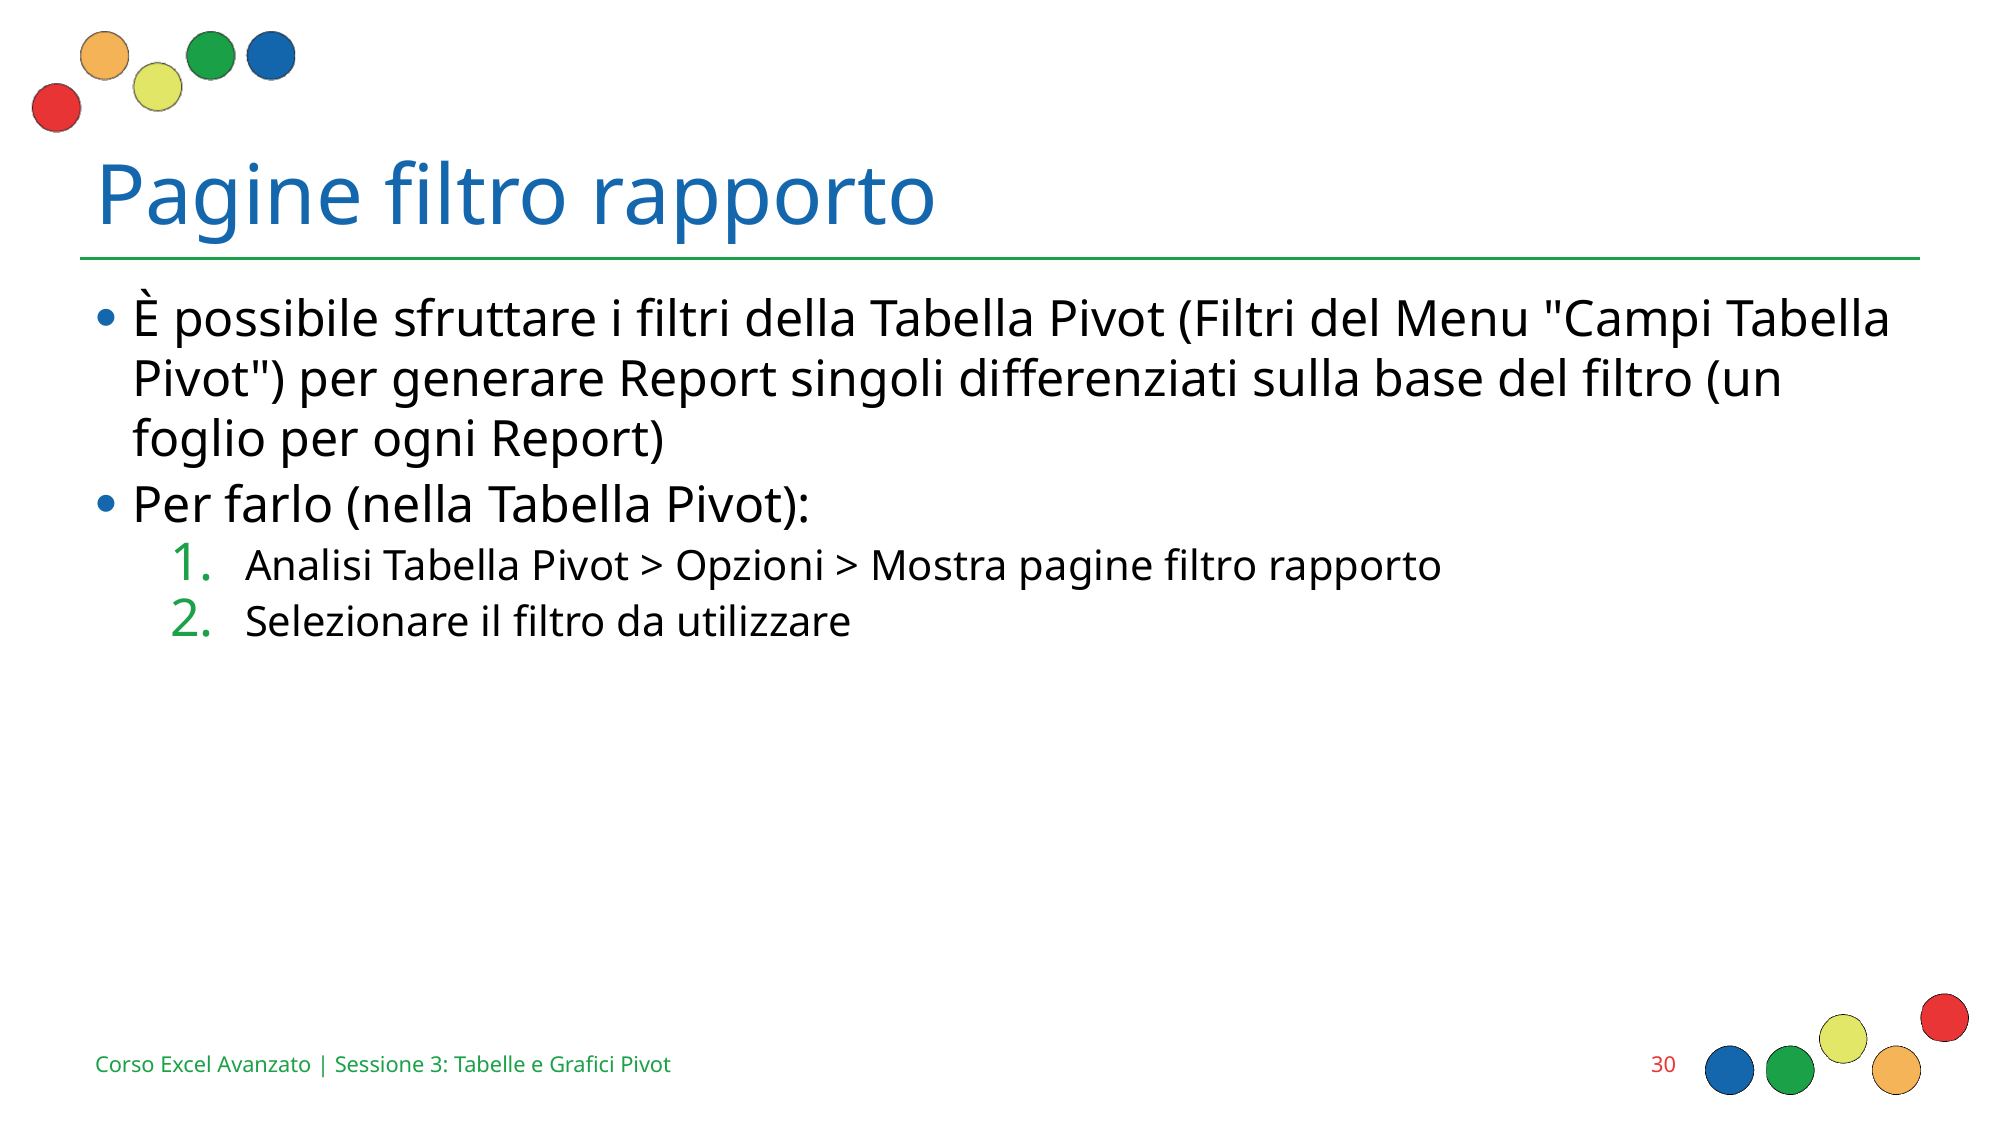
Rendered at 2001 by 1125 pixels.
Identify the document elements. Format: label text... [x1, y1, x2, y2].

list È possibile sfruttare i filtri della Tabella Pivot (Filtri del Menu "Campi Tabella Pivot") per generare Report singoli differenziati sulla base del filtro (un foglio per ogni Report) Per farlo (nella Tabella Pivot): Analisi Tabella Pivot > Opzioni > Mostra pagine filtro rapporto Selezionare il filtro da utilizzare [80, 278, 1920, 1011]
picture [1704, 990, 1971, 1096]
picture [29, 30, 295, 135]
slide_number 30 [1583, 1035, 1692, 1096]
footer Corso Excel Avanzato | Sessione 3: Tabelle e Grafici Pivot [80, 1035, 1571, 1096]
title Pagine filtro rapporto [80, 123, 1920, 259]
